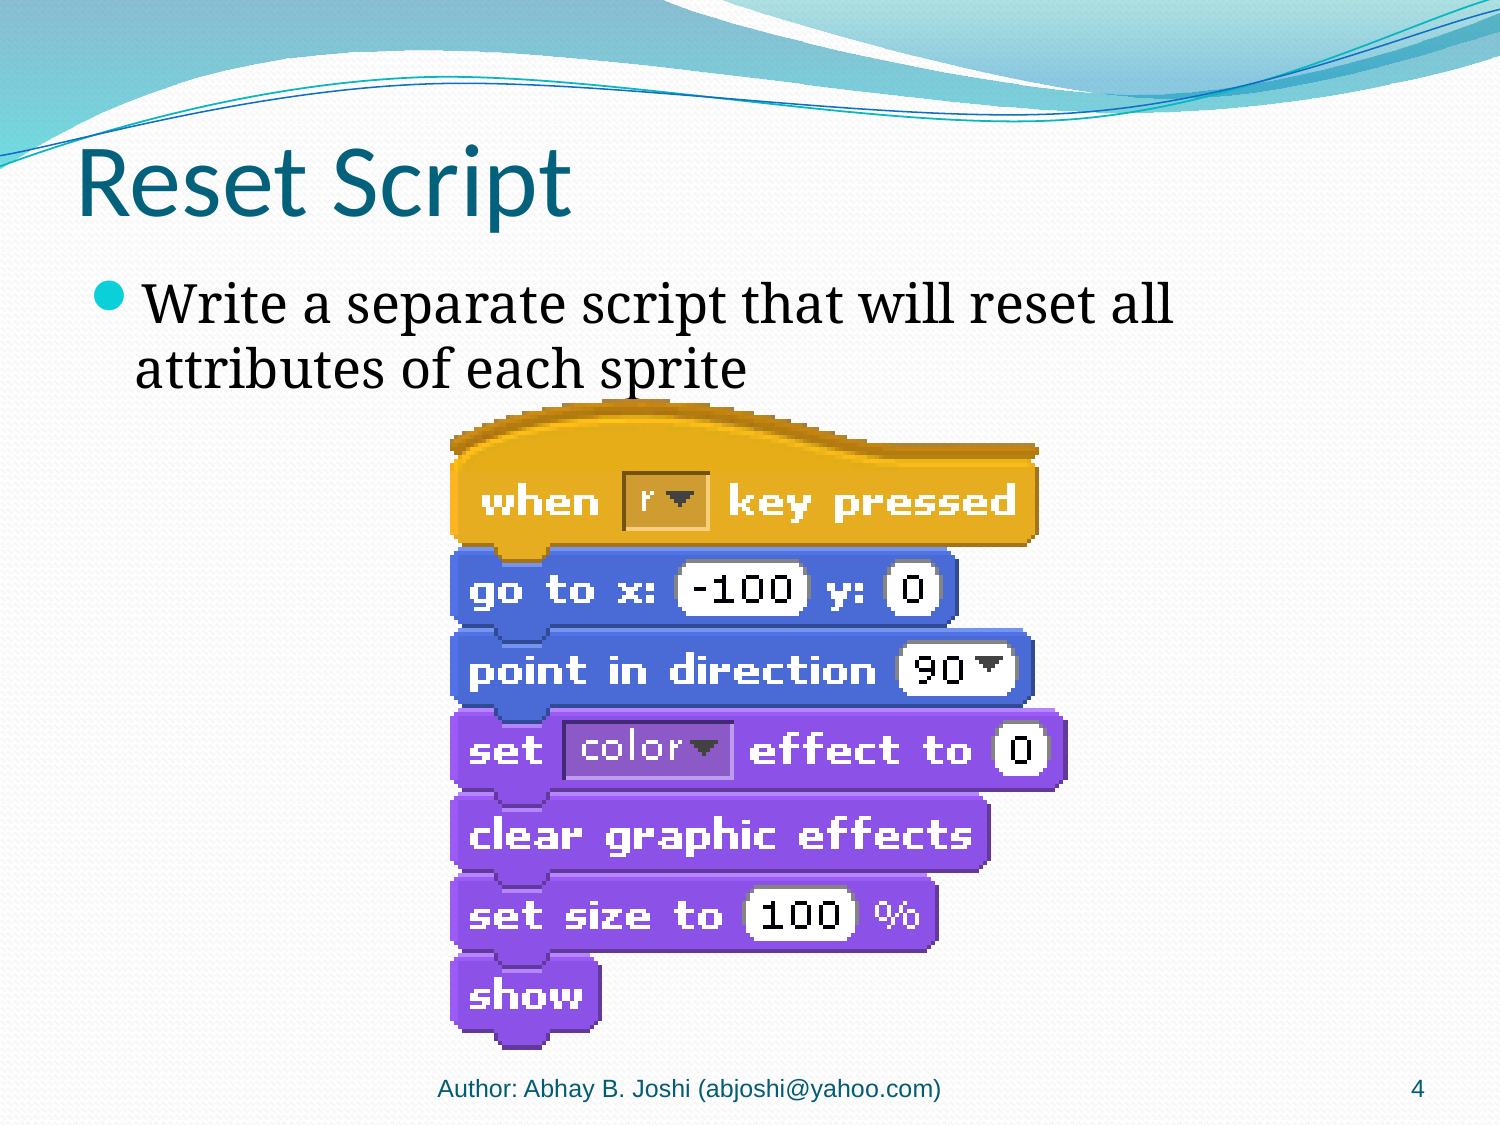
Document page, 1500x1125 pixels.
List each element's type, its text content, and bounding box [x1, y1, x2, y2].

slide_number 4 [1299, 1042, 1425, 1103]
footer Author: Abhay B. Joshi (abjoshi@yahoo.com) [437, 1042, 988, 1103]
title Reset Script [75, 50, 1425, 238]
list Write a separate script that will reset all attributes of each sprite [75, 262, 1425, 983]
picture [449, 399, 1069, 1051]
